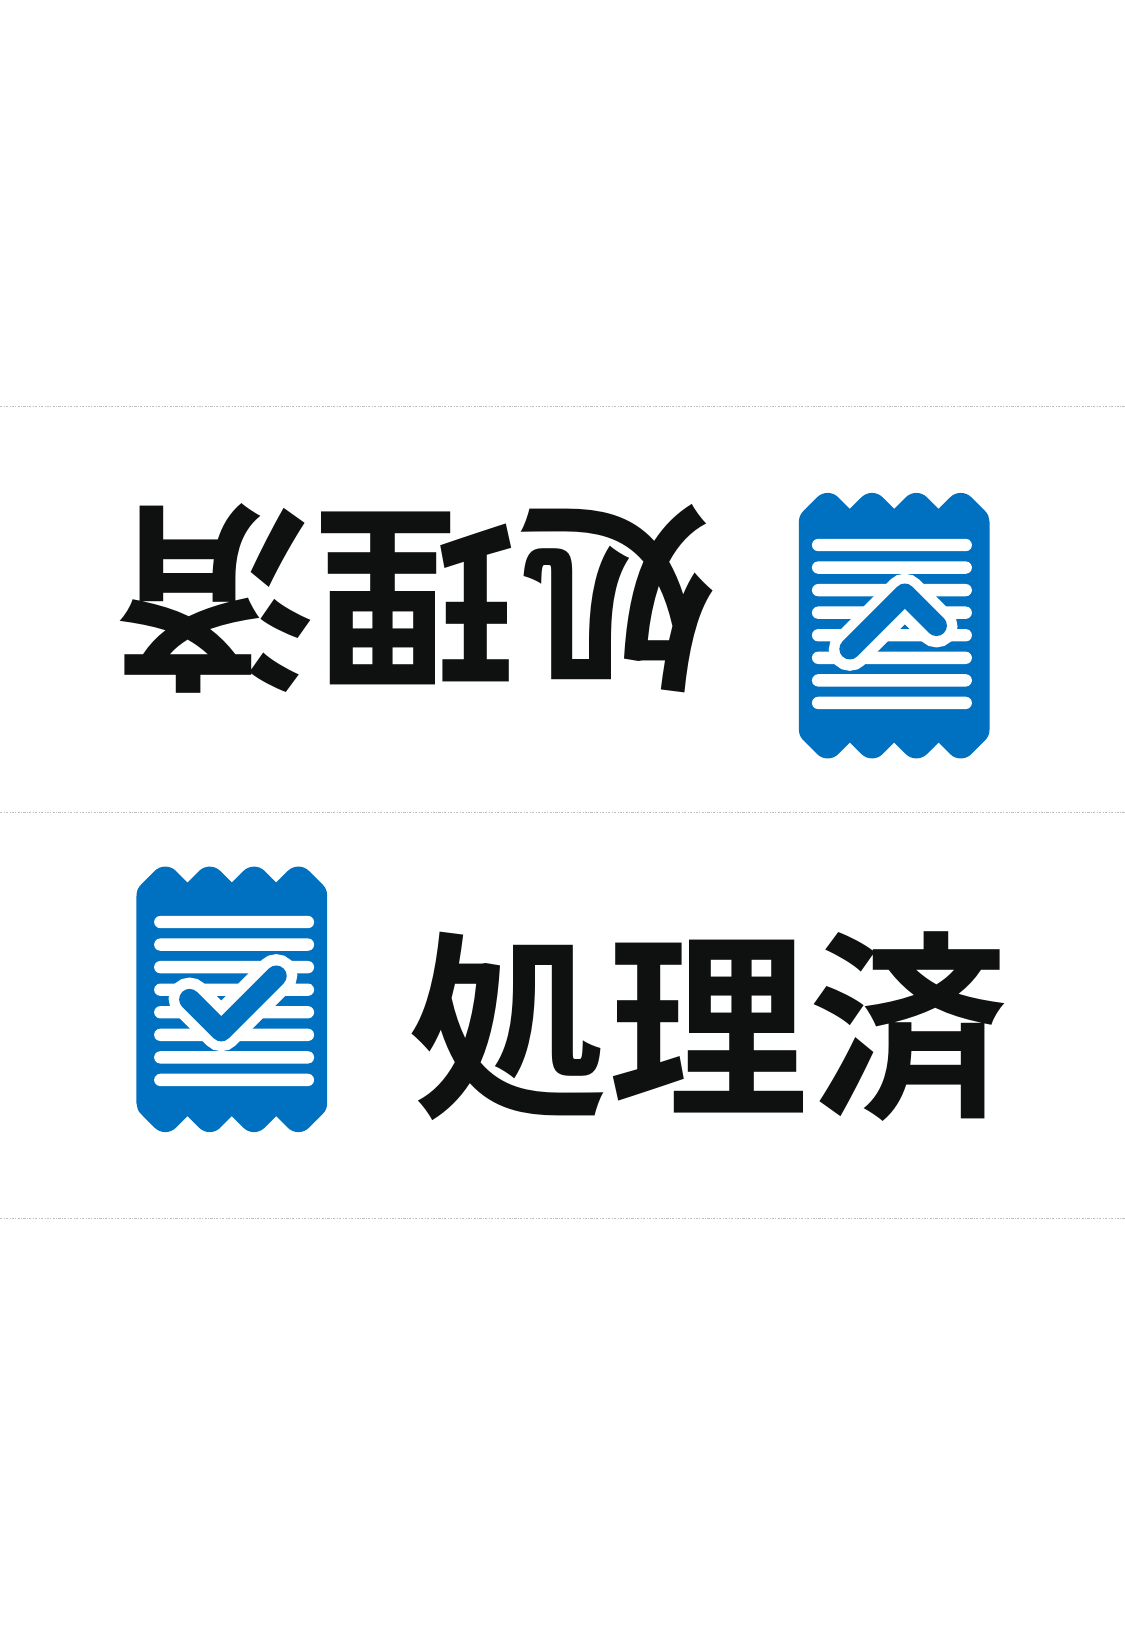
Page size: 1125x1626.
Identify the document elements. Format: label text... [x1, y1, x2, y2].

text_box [136, 866, 328, 1133]
text_box 処理済 [393, 894, 1024, 1149]
text_box 処理済 [101, 476, 732, 731]
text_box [798, 492, 990, 759]
